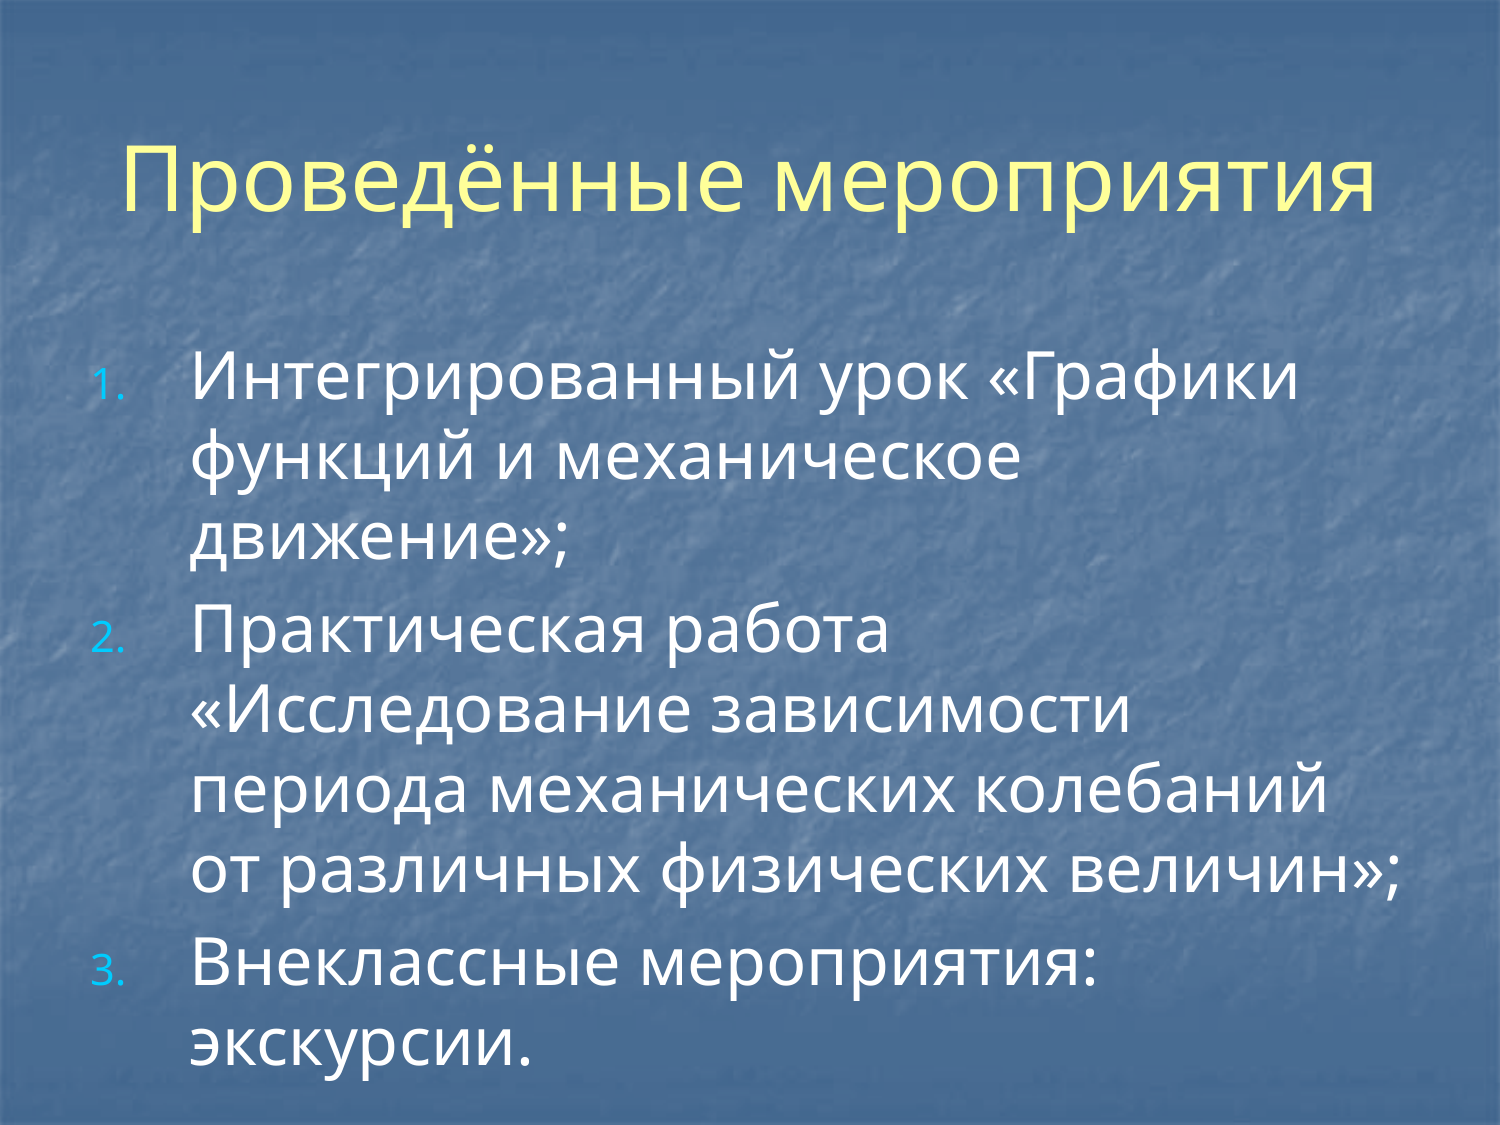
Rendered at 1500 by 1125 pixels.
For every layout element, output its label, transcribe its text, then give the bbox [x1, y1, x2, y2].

list Интегрированный урок «Графики функций и механическое движение»; Практическая работа «Исследование зависимости периода механических колебаний от различных физических величин»; Внеклассные мероприятия: экскурсии. [74, 324, 1426, 1001]
title Проведённые мероприятия [74, 62, 1426, 288]
